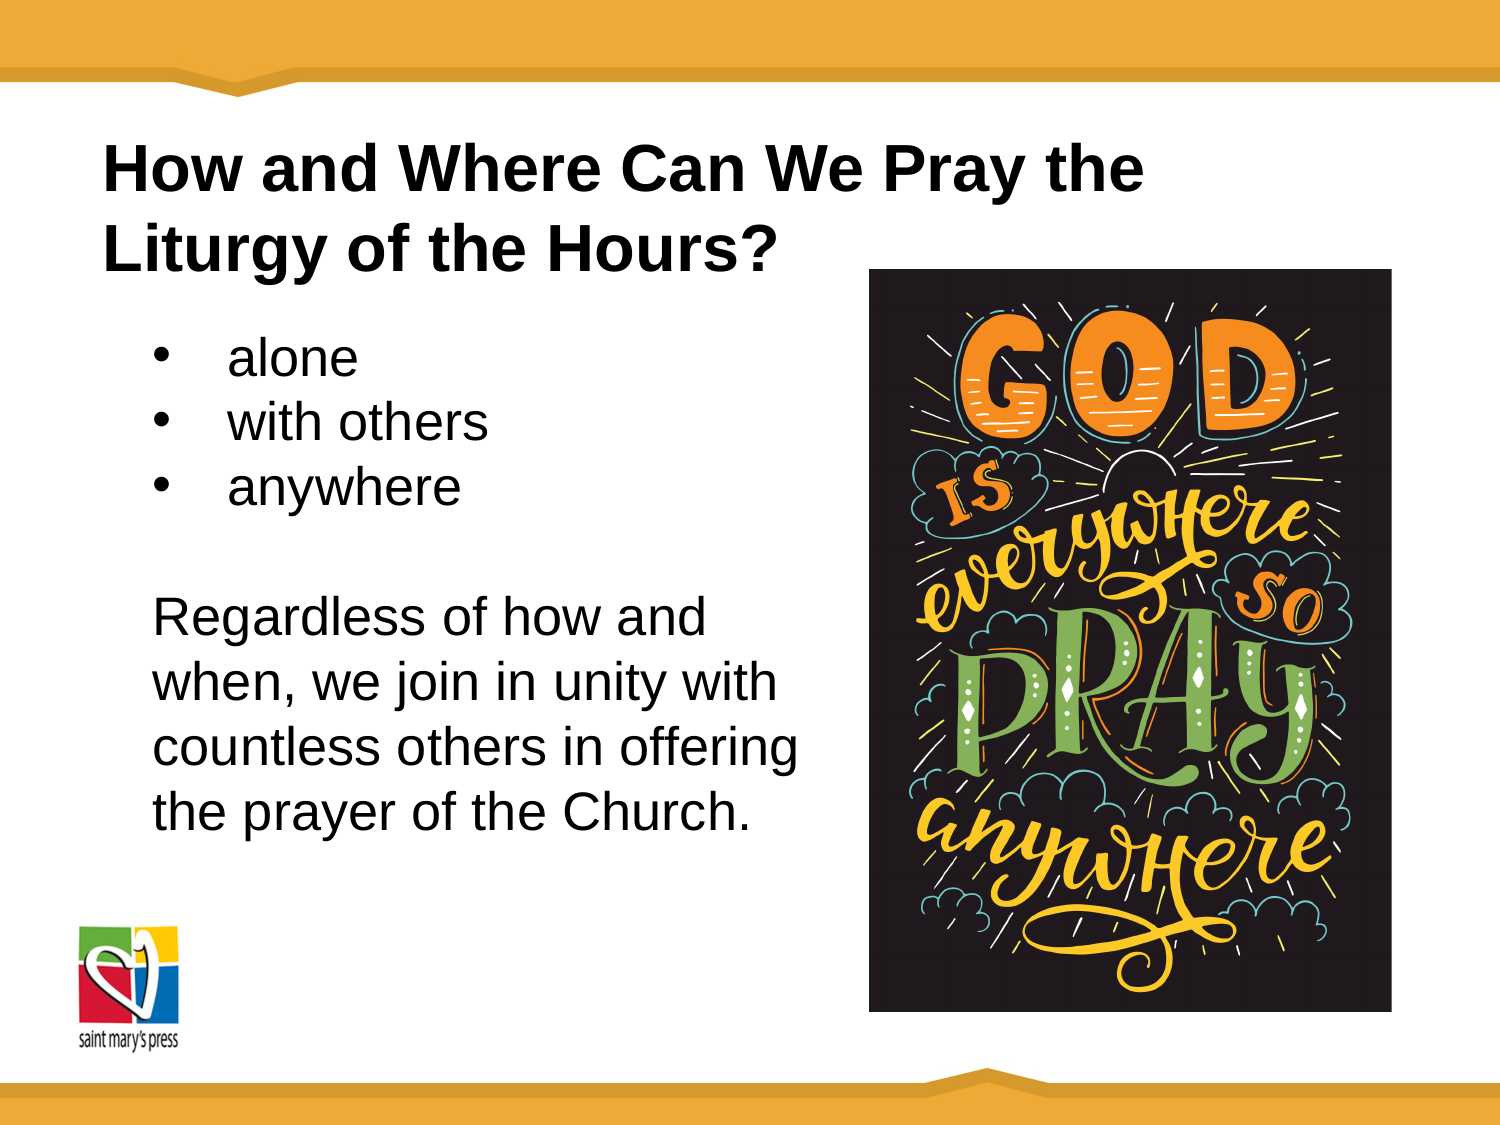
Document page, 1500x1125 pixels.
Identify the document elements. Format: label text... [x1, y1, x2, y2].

picture [0, 0, 1500, 1125]
text_box alone with others anywhere Regardless of how and when, we join in unity with countless others in offering the prayer of the Church. [137, 499, 863, 664]
title How and Where Can We Pray the Liturgy of the Hours? [87, 133, 1325, 275]
